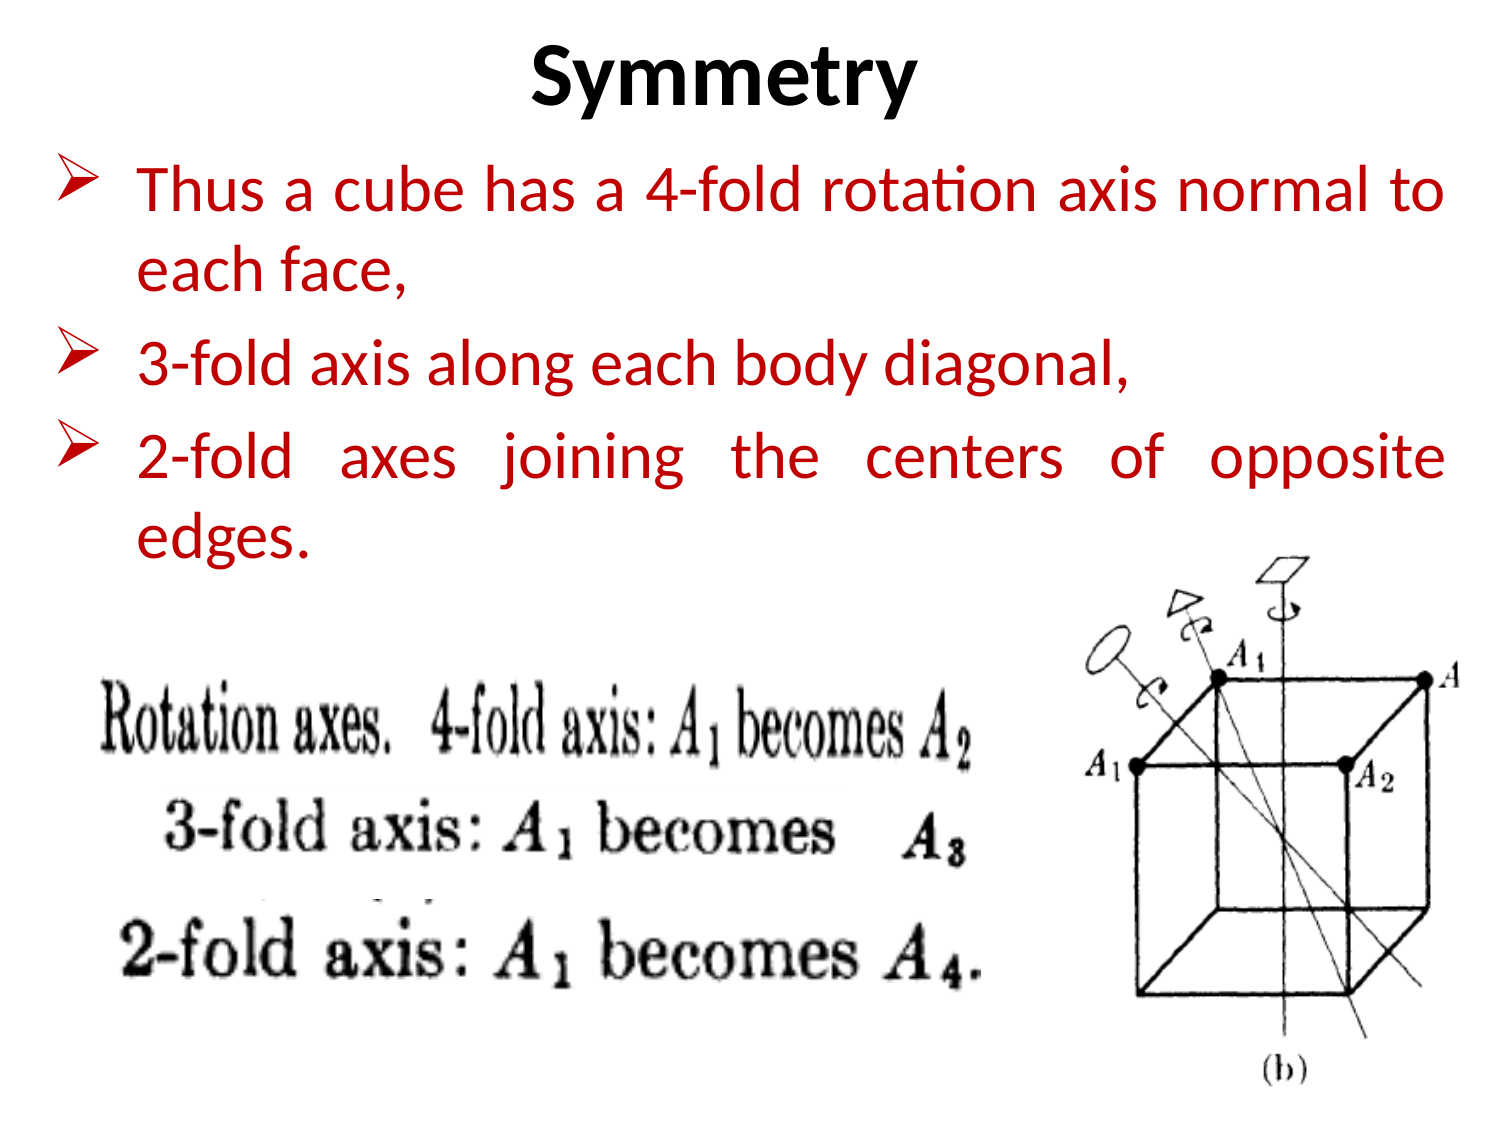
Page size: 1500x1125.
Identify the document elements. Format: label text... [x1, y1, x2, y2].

picture [162, 787, 844, 873]
picture [99, 674, 976, 782]
subtitle Thus a cube has a 4-fold rotation axis normal to each face, 3-fold axis along each body diagonal, 2-fold axes joining the centers of opposite edges. [37, 137, 1463, 1088]
picture [887, 802, 974, 873]
picture [112, 899, 981, 1002]
title Symmetry [87, 0, 1363, 137]
picture [1074, 537, 1463, 1090]
